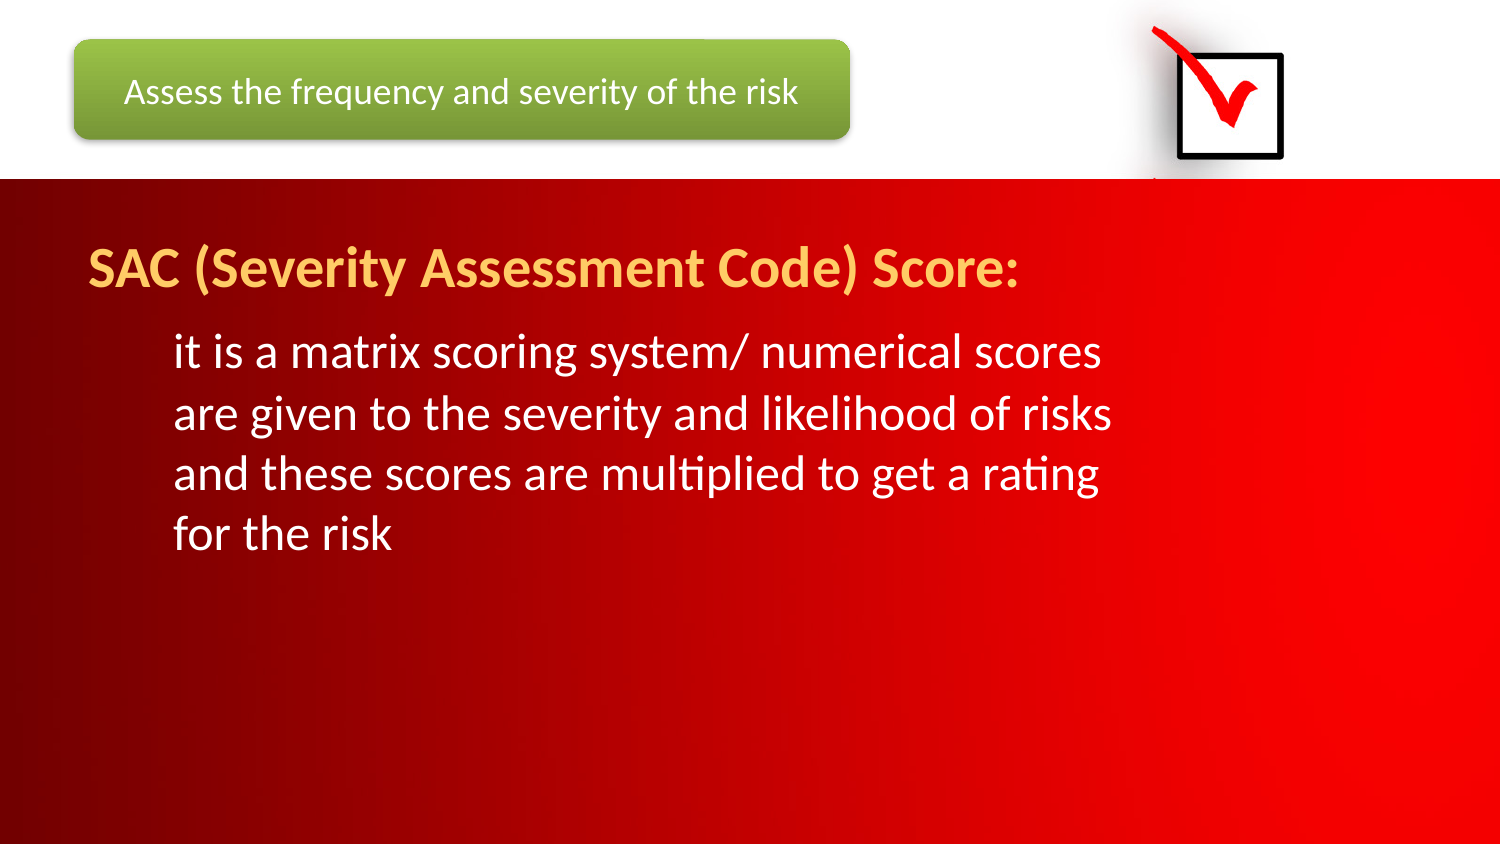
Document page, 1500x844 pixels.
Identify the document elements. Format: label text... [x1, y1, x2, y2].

text_box Assess the frequency and severity of the risk [73, 39, 851, 140]
picture [0, 0, 1500, 844]
list SAC (Severity Assessment Code) Score: it is a matrix scoring system/ numerical scores are given to the severity and likelihood of risks and these scores are multiplied to get a rating for the risk [73, 221, 1151, 798]
